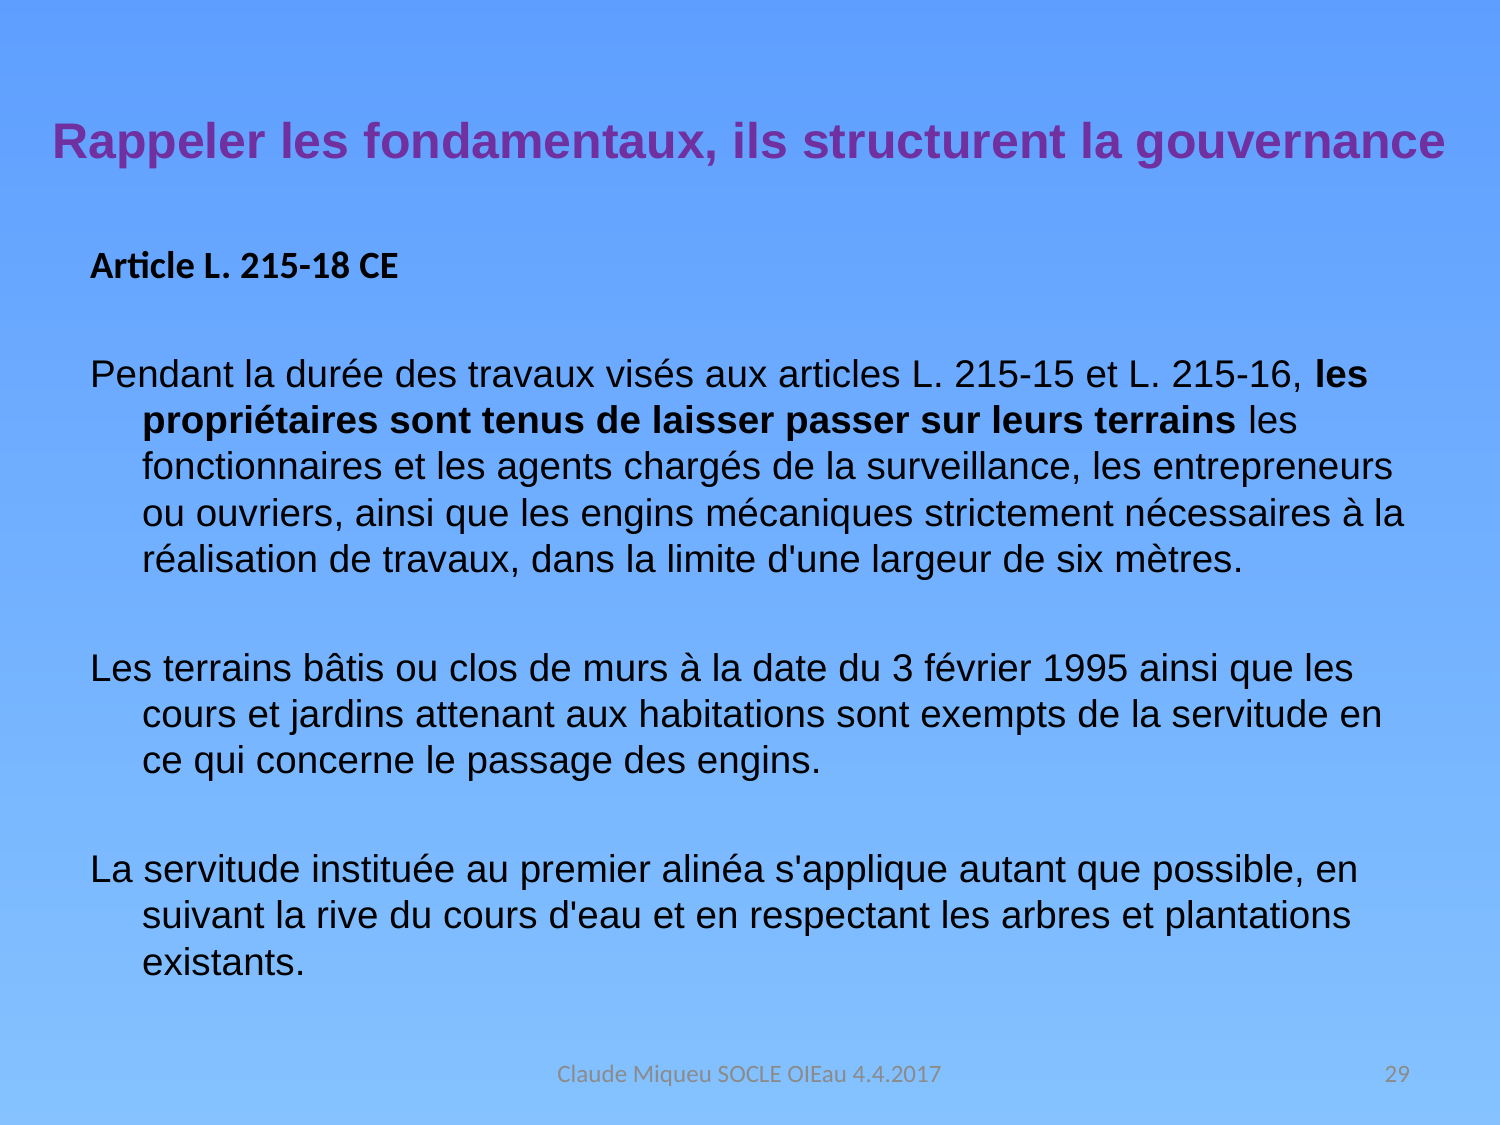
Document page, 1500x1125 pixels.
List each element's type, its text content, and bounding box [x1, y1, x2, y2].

title Rappeler les fondamentaux, ils structurent la gouvernance [35, 45, 1465, 233]
footer Claude Miqueu SOCLE OIEau 4.4.2017 [512, 1042, 988, 1103]
slide_number 29 [1074, 1042, 1425, 1103]
list Article L. 215-18 CE Pendant la durée des travaux visés aux articles L. 215-15 et L. 215-16, les propriétaires sont tenus de laisser passer sur leurs terrains les fonctionnaires et les agents chargés de la surveillance, les entrepreneurs ou ouvriers, ainsi que les engins mécaniques strictement nécessaires à la réalisation de travaux, dans la limite d'une largeur de six mètres. Les terrains bâtis ou clos de murs à la date du 3 février 1995 ainsi que les cours et jardins attenant aux habitations sont exempts de la servitude en ce qui concerne le passage des engins. La servitude instituée au premier alinéa s'applique autant que possible, en suivant la rive du cours d'eau et en respectant les arbres et plantations existants. [75, 232, 1425, 1125]
